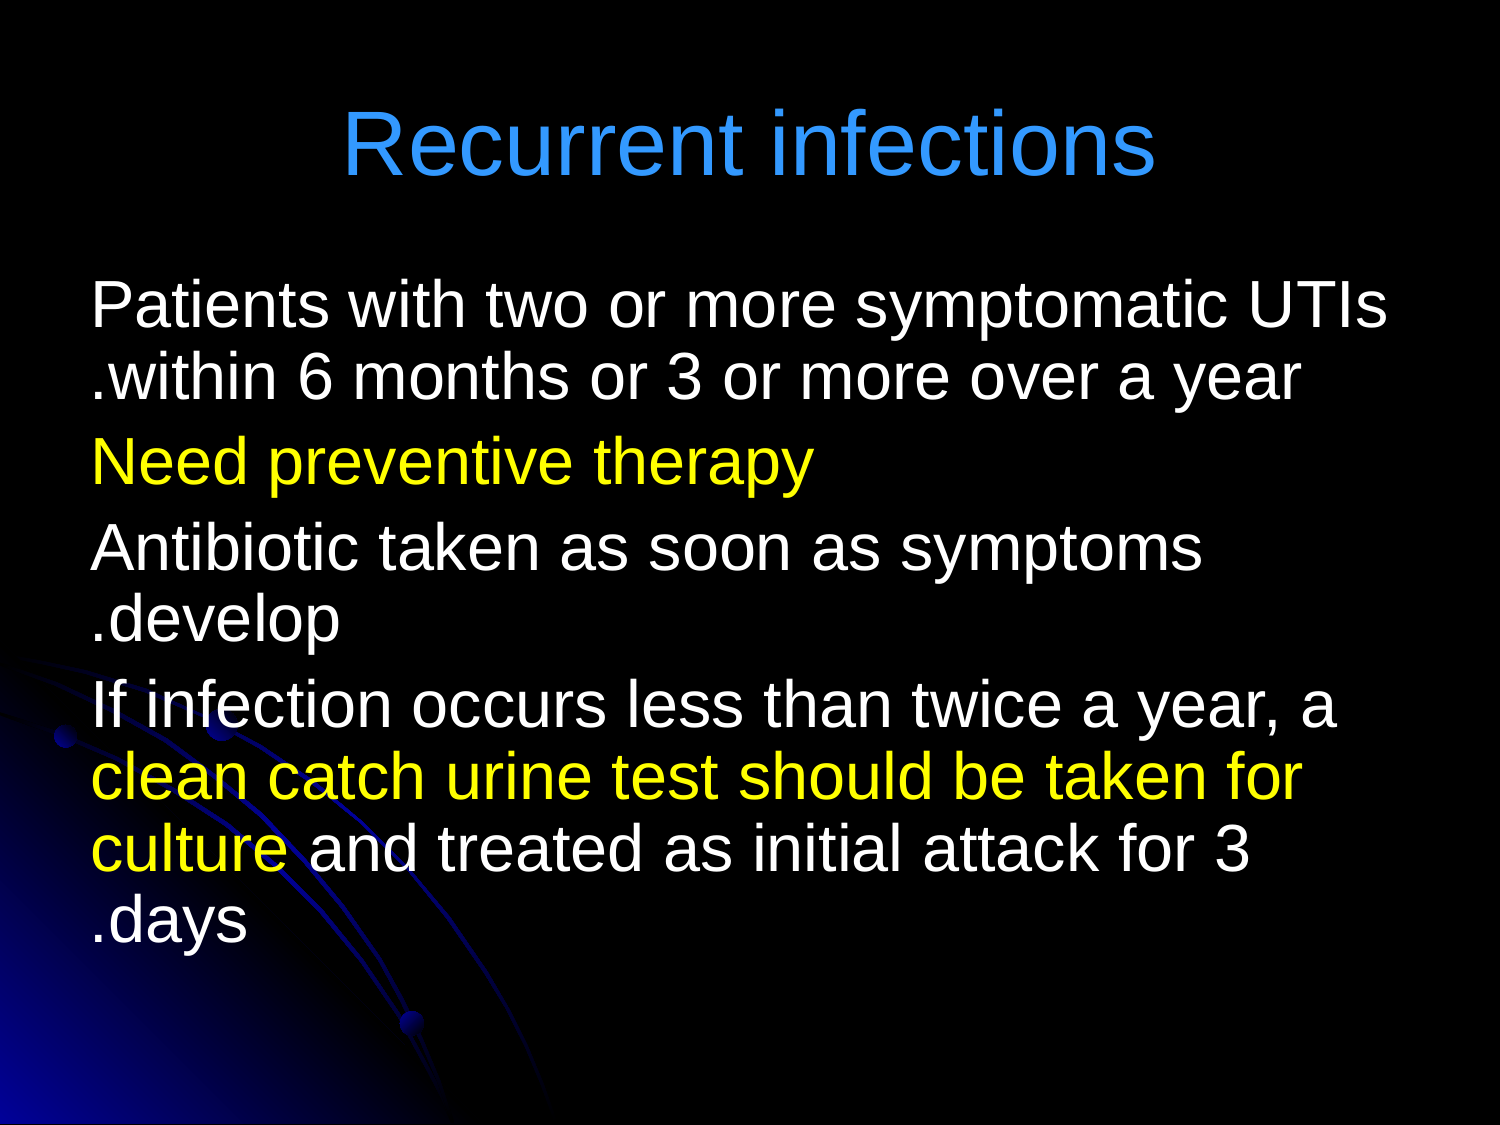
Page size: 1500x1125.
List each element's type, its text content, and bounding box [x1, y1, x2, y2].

list Patients with two or more symptomatic UTIs within 6 months or 3 or more over a year. Need preventive therapy Antibiotic taken as soon as symptoms develop. If infection occurs less than twice a year, a clean catch urine test should be taken for culture and treated as initial attack for 3 days. [74, 262, 1426, 1006]
title Recurrent infections [74, 45, 1426, 233]
